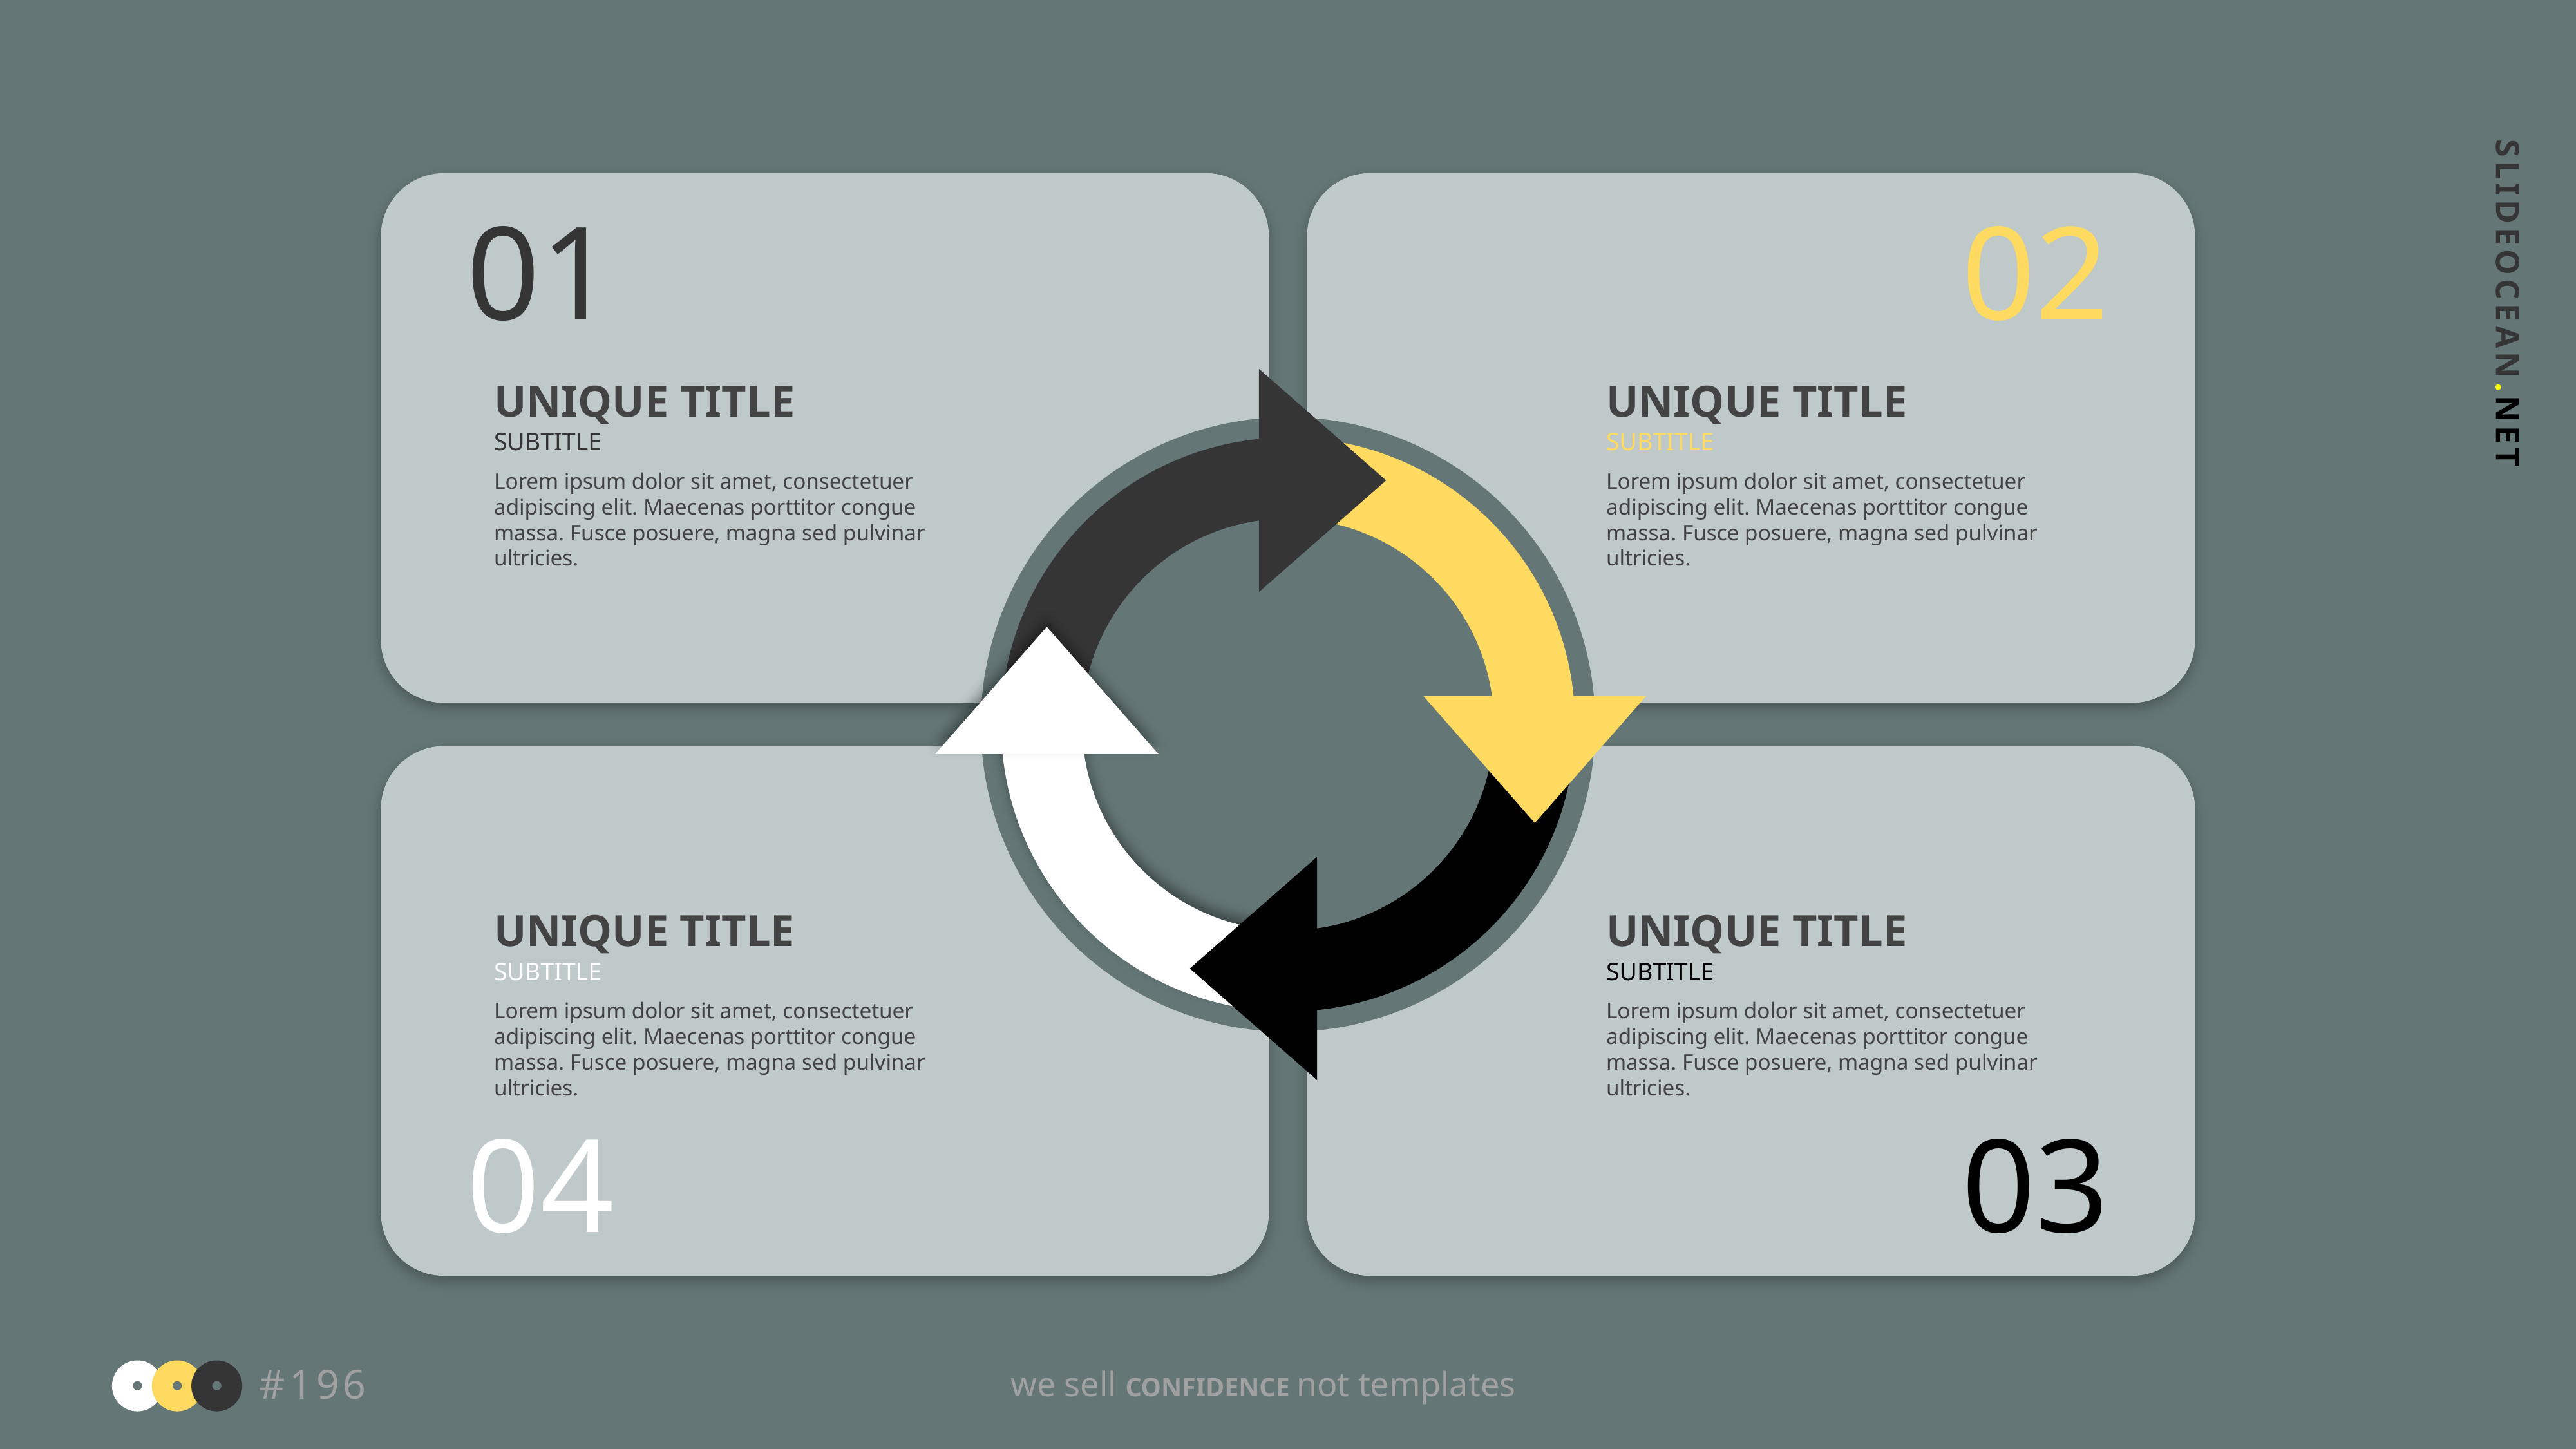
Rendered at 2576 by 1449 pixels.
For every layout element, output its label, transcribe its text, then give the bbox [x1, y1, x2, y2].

text_box [379, 744, 1270, 1277]
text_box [484, 368, 980, 551]
text_box we sell CONFIDENCE not templates [990, 1358, 1535, 1408]
text_box [1305, 744, 2197, 1277]
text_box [1596, 368, 2092, 551]
text_box 02 [1952, 186, 2195, 351]
text_box 04 [381, 1098, 624, 1263]
text_box [379, 172, 1270, 705]
text_box 01 [381, 186, 624, 351]
text_box [1305, 172, 2197, 705]
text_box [934, 368, 1647, 1081]
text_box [1596, 898, 2092, 1081]
text_box #196 [259, 1359, 436, 1408]
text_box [484, 898, 980, 1081]
text_box 03 [1952, 1098, 2195, 1263]
